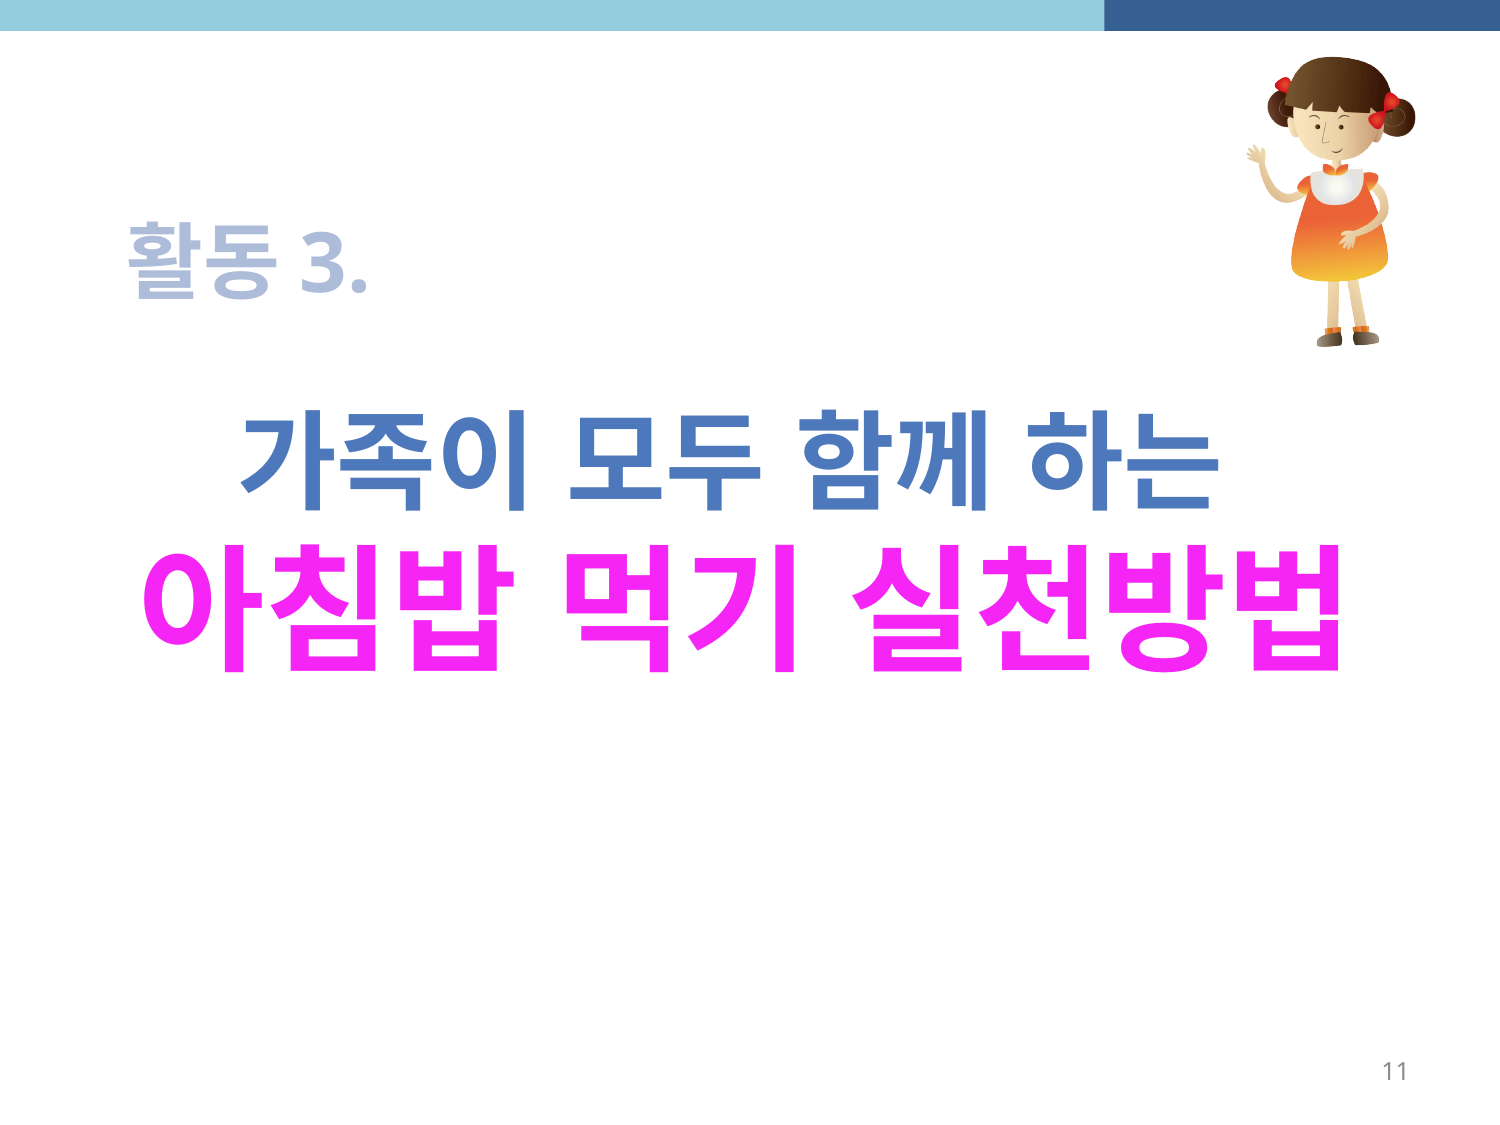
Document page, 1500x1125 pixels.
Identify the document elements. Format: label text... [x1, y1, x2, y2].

text_box 가족이 모두 함께 하는 아침밥 먹기 실천방법 [0, 385, 1495, 695]
slide_number 11 [1074, 1042, 1425, 1103]
picture [1245, 54, 1416, 347]
text_box [1102, 0, 1500, 33]
text_box 활동3. [112, 201, 491, 317]
text_box [0, 0, 1102, 33]
